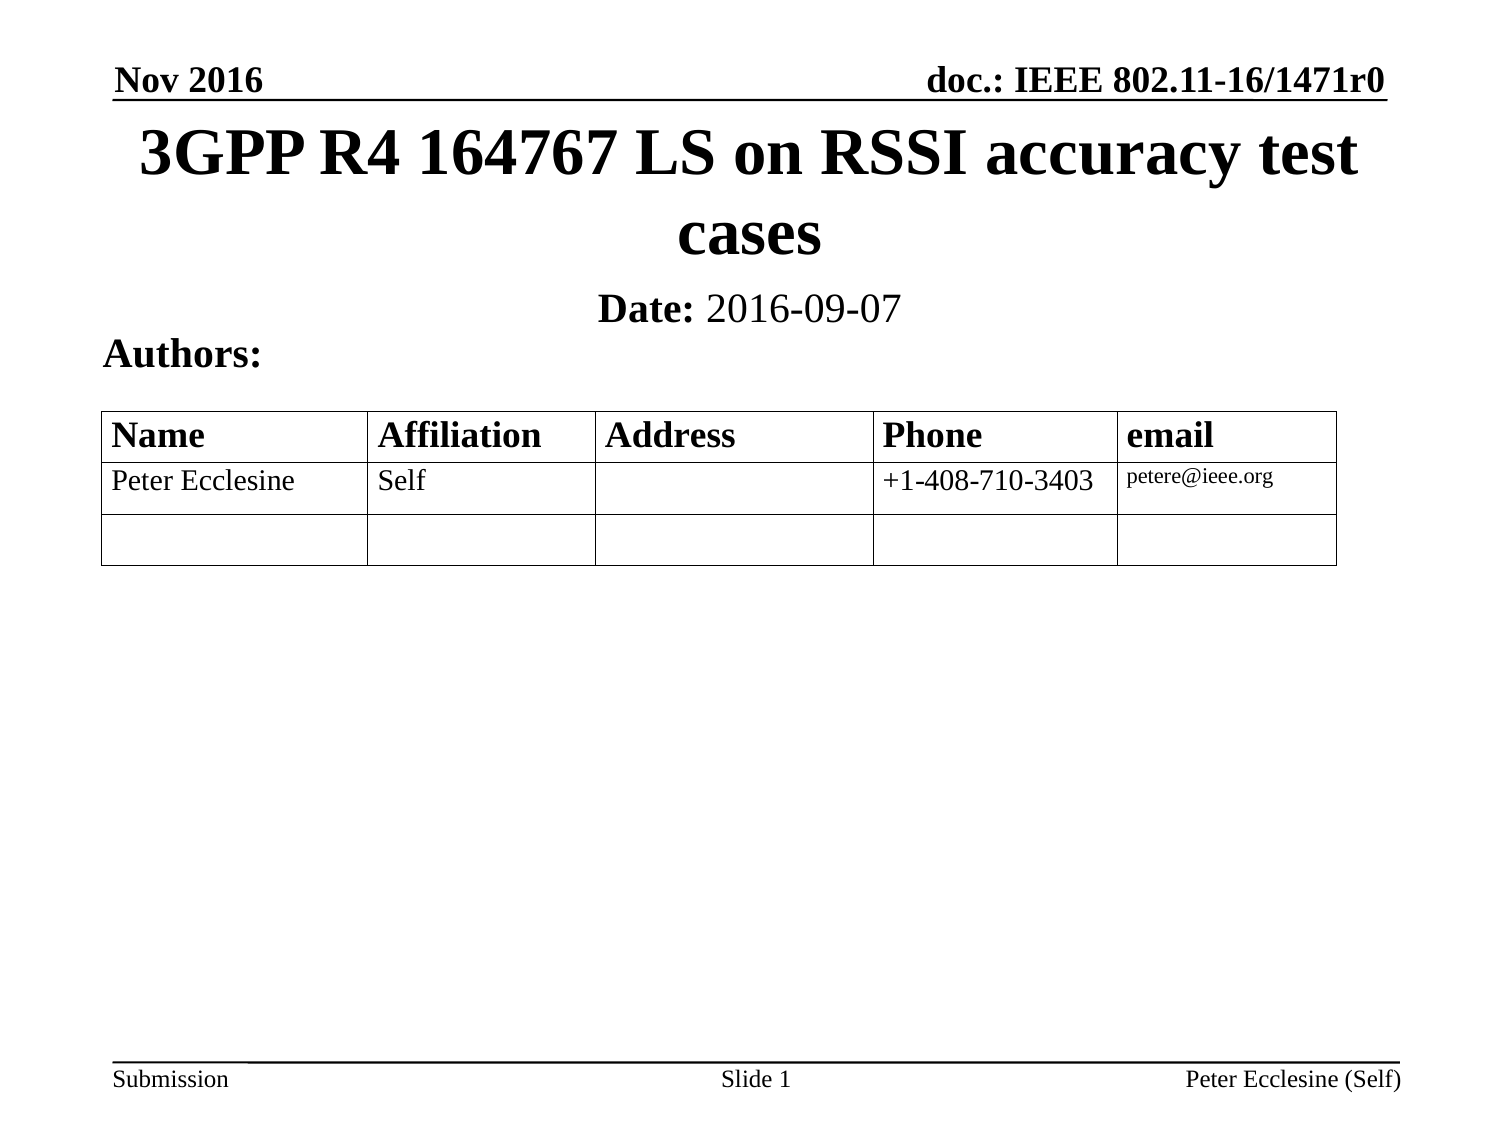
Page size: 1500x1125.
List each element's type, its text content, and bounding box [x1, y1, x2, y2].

title 3GPP R4 164767 LS on RSSI accuracy test cases [112, 112, 1388, 263]
text_box Authors: [87, 318, 325, 381]
footer Peter Ecclesine (Self) [1181, 1061, 1402, 1093]
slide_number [114, 54, 265, 101]
slide_number Slide 1 [712, 1061, 800, 1093]
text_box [87, 411, 1357, 827]
list Date: 2016-09-07 [112, 279, 1388, 343]
